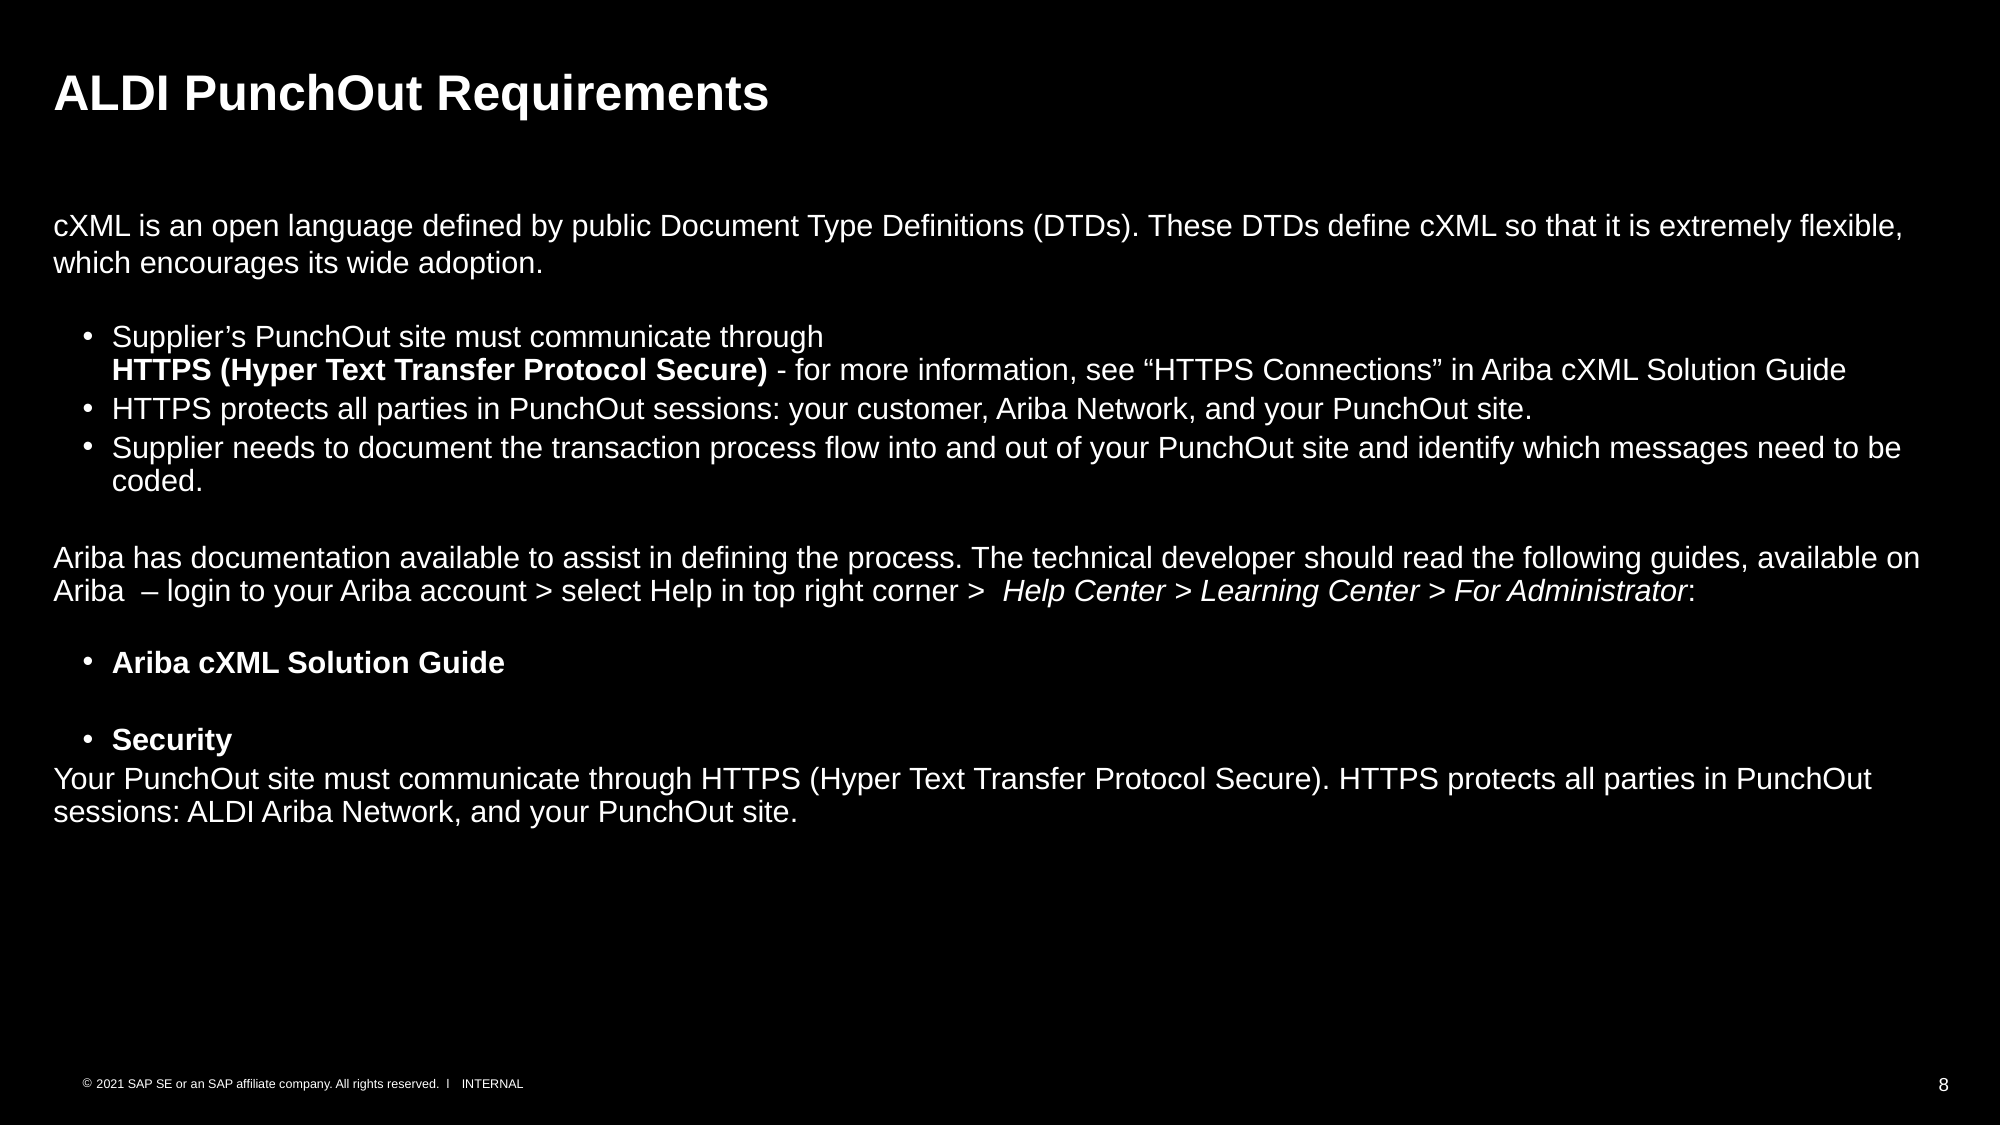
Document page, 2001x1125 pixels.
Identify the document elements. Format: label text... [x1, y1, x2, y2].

list cXML is an open language defined by public Document Type Definitions (DTDs). These DTDs define cXML so that it is extremely flexible, which encourages its wide adoption. Supplier’s PunchOut site must communicate through HTTPS (Hyper Text Transfer Protocol Secure) - for more information, see “HTTPS Connections” in Ariba cXML Solution Guide HTTPS protects all parties in PunchOut sessions: your customer, Ariba Network, and your PunchOut site. Supplier needs to document the transaction process flow into and out of your PunchOut site and identify which messages need to be coded. Ariba has documentation available to assist in defining the process. The technical developer should read the following guides, available on Ariba – login to your Ariba account > select Help in top right corner > Help Center > Learning Center > For Administrator: Ariba cXML Solution Guide Security Your PunchOut site must communicate through HTTPS (Hyper Text Transfer Protocol Secure). HTTPS protects all parties in PunchOut sessions: ALDI Ariba Network, and your PunchOut site. [53, 185, 1947, 840]
title ALDI PunchOut Requirements [53, 60, 1947, 185]
